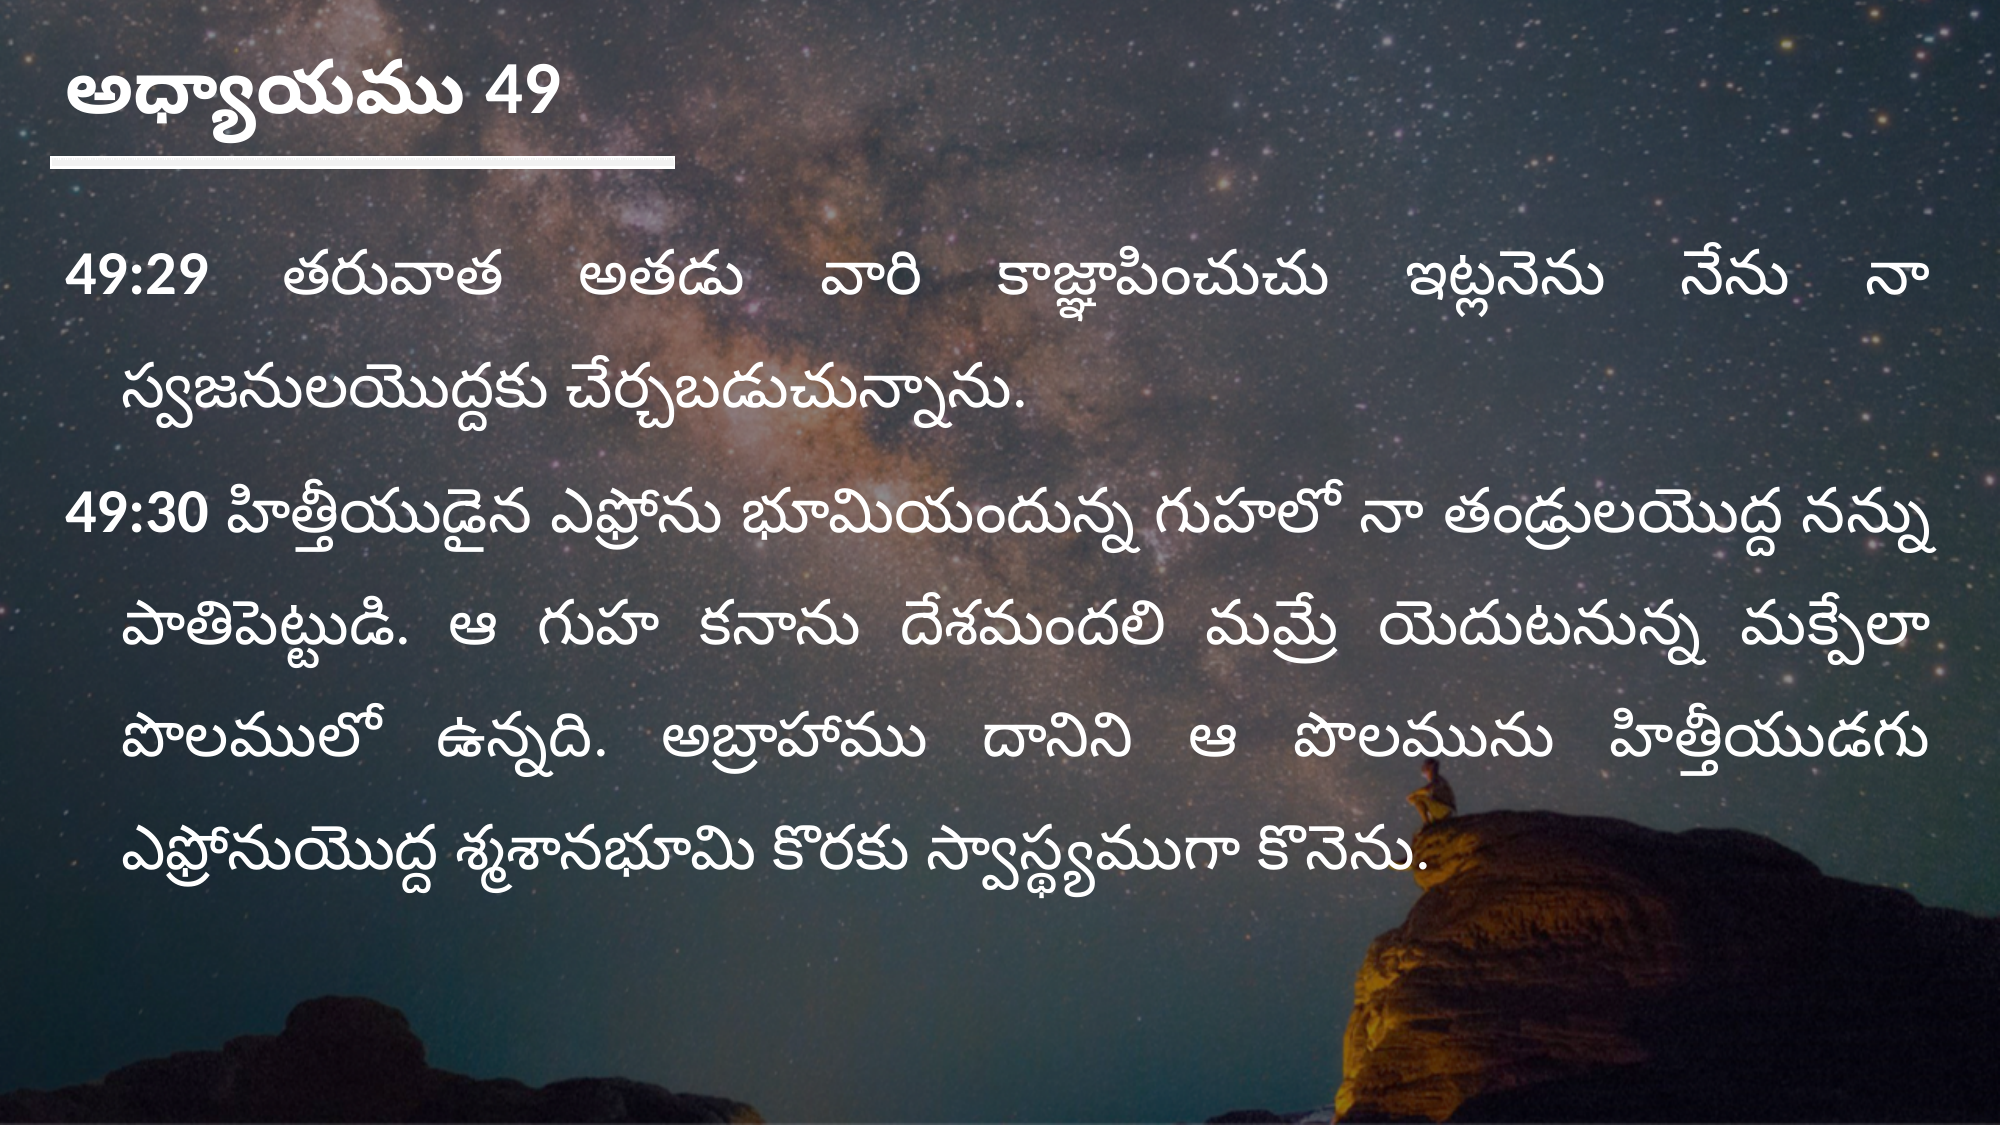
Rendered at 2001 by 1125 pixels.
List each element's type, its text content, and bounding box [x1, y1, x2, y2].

list 49:29 తరువాత అతడు వారి కాజ్ఞాపించుచు ఇట్లనెను నేను నా స్వజనులయొద్దకు చేర్చబడుచున్నాను. 49:30 హిత్తీయుడైన ఎఫ్రోను భూమియందున్న గుహలో నా తండ్రులయొద్ద నన్ను పాతిపెట్టుడి. ఆ గుహ కనాను దేశమందలి మమ్రే యెదుటనున్న మక్పేలా పొలములో ఉన్నది. అబ్రాహాము దానిని ఆ పొలమును హిత్తీయుడగు ఎఫ్రోనుయొద్ద శ్మశానభూమి కొరకు స్వాస్థ్యముగా కొనెను. [50, 187, 1946, 1063]
title అధ్యాయము 49 [50, 0, 1925, 167]
picture [0, 0, 2000, 1125]
